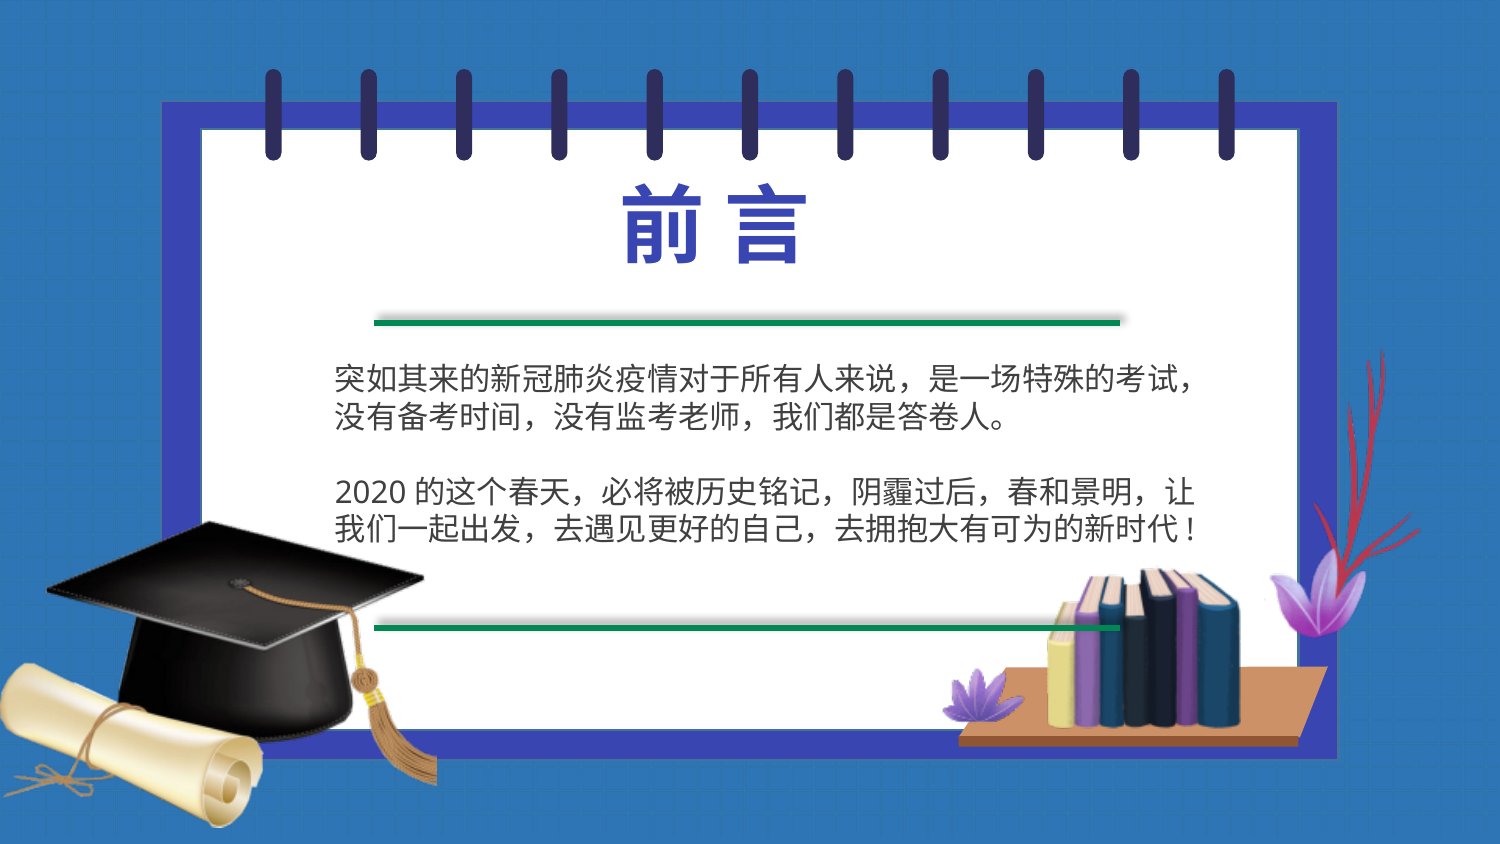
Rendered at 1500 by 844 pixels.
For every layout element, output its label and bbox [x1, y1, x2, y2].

text_box [437, 628, 1339, 760]
text_box [161, 69, 1339, 627]
text_box [934, 344, 1428, 747]
text_box [0, 0, 1499, 837]
picture [0, 520, 437, 828]
